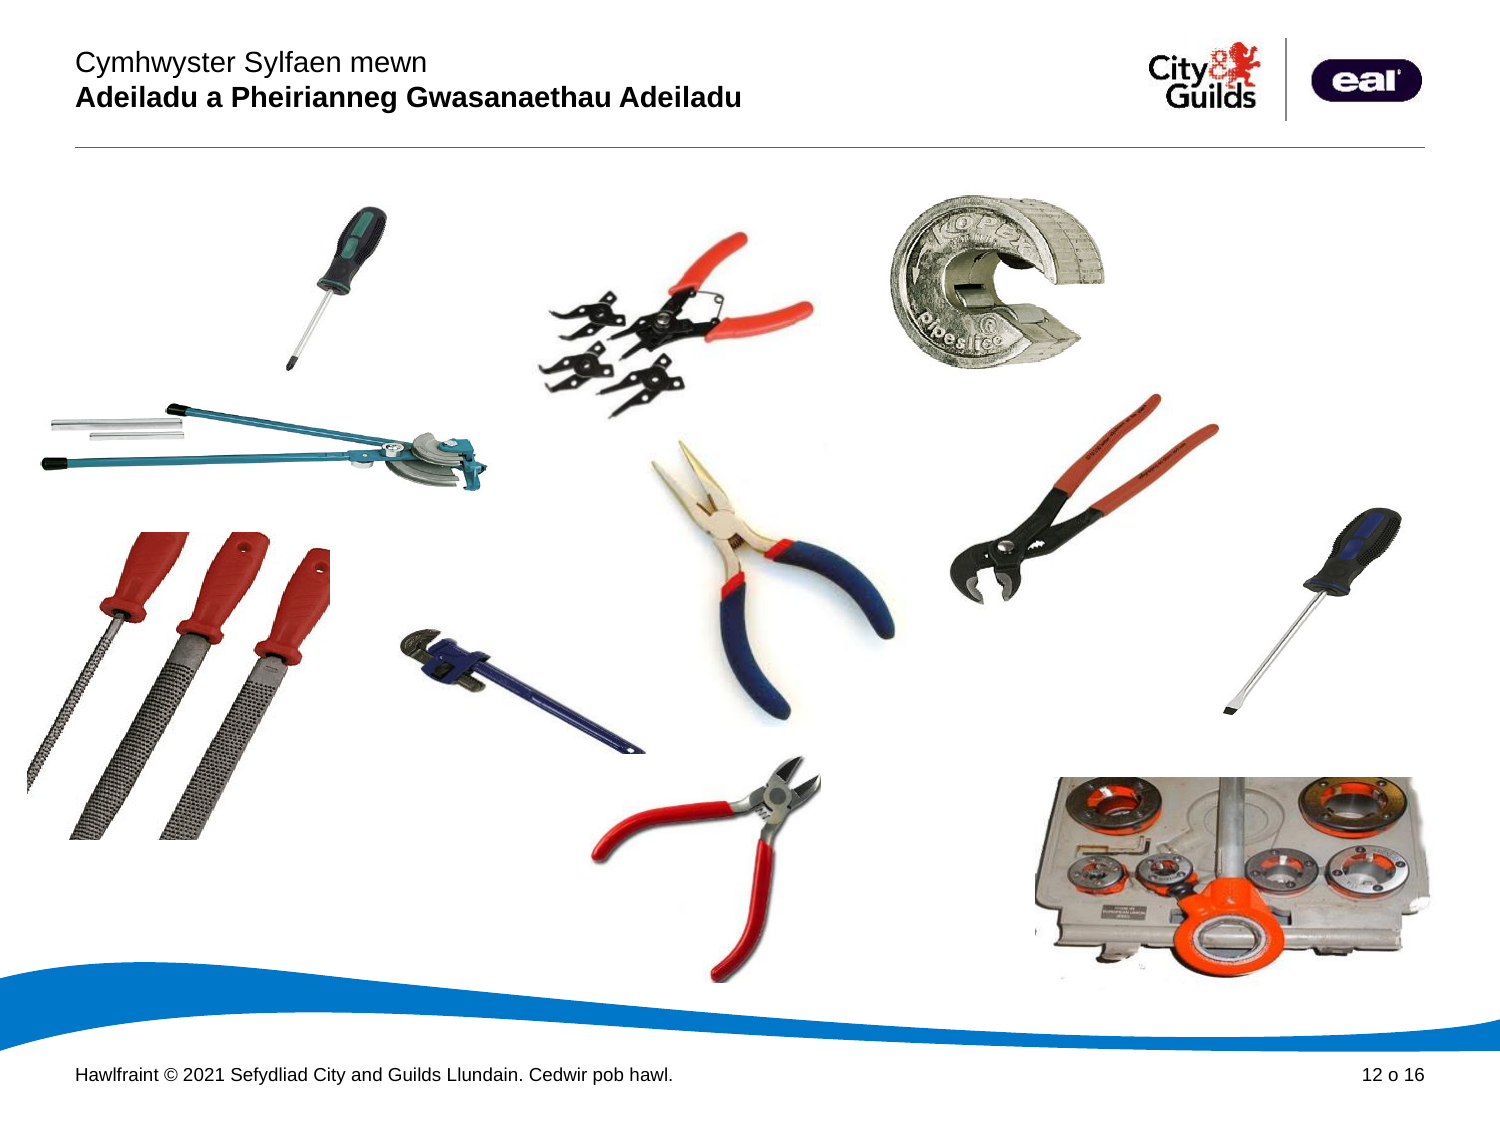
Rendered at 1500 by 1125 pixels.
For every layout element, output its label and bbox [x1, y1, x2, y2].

picture [27, 197, 494, 841]
picture [1035, 777, 1441, 1000]
picture [1149, 38, 1422, 121]
picture [867, 157, 1446, 724]
picture [374, 181, 927, 984]
